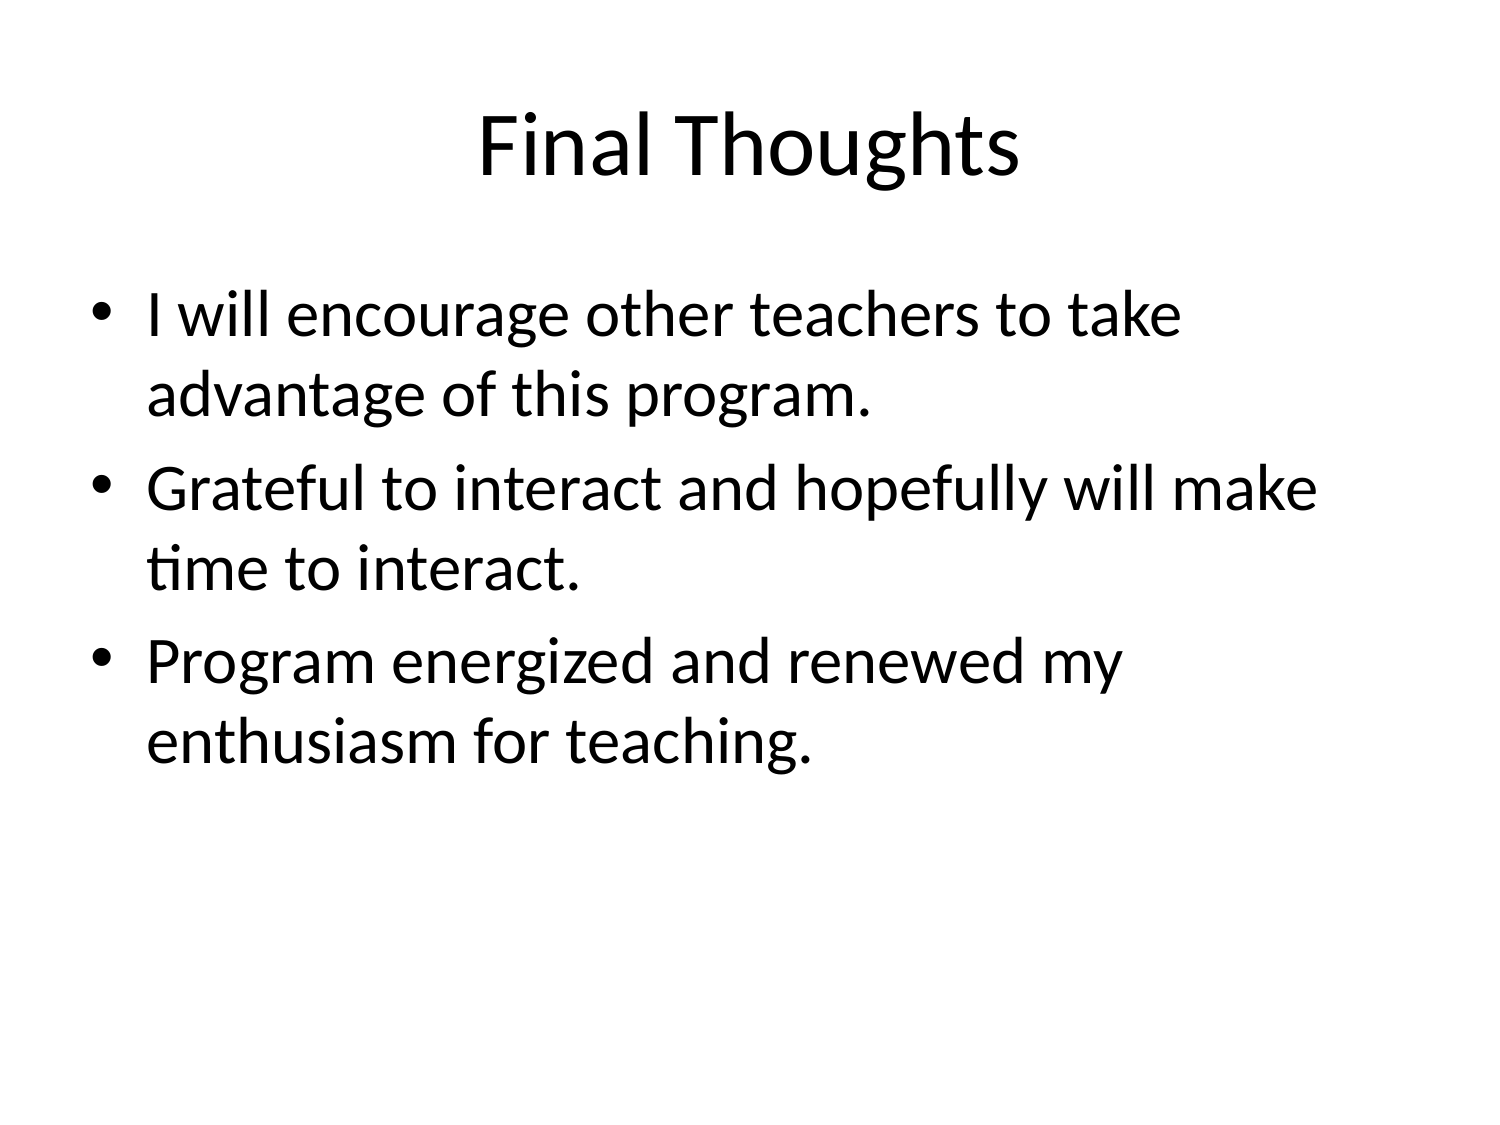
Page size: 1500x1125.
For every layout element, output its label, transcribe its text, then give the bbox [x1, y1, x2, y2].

list I will encourage other teachers to take advantage of this program. Grateful to interact and hopefully will make time to interact. Program energized and renewed my enthusiasm for teaching. [75, 262, 1425, 1005]
title Final Thoughts [75, 45, 1425, 233]
